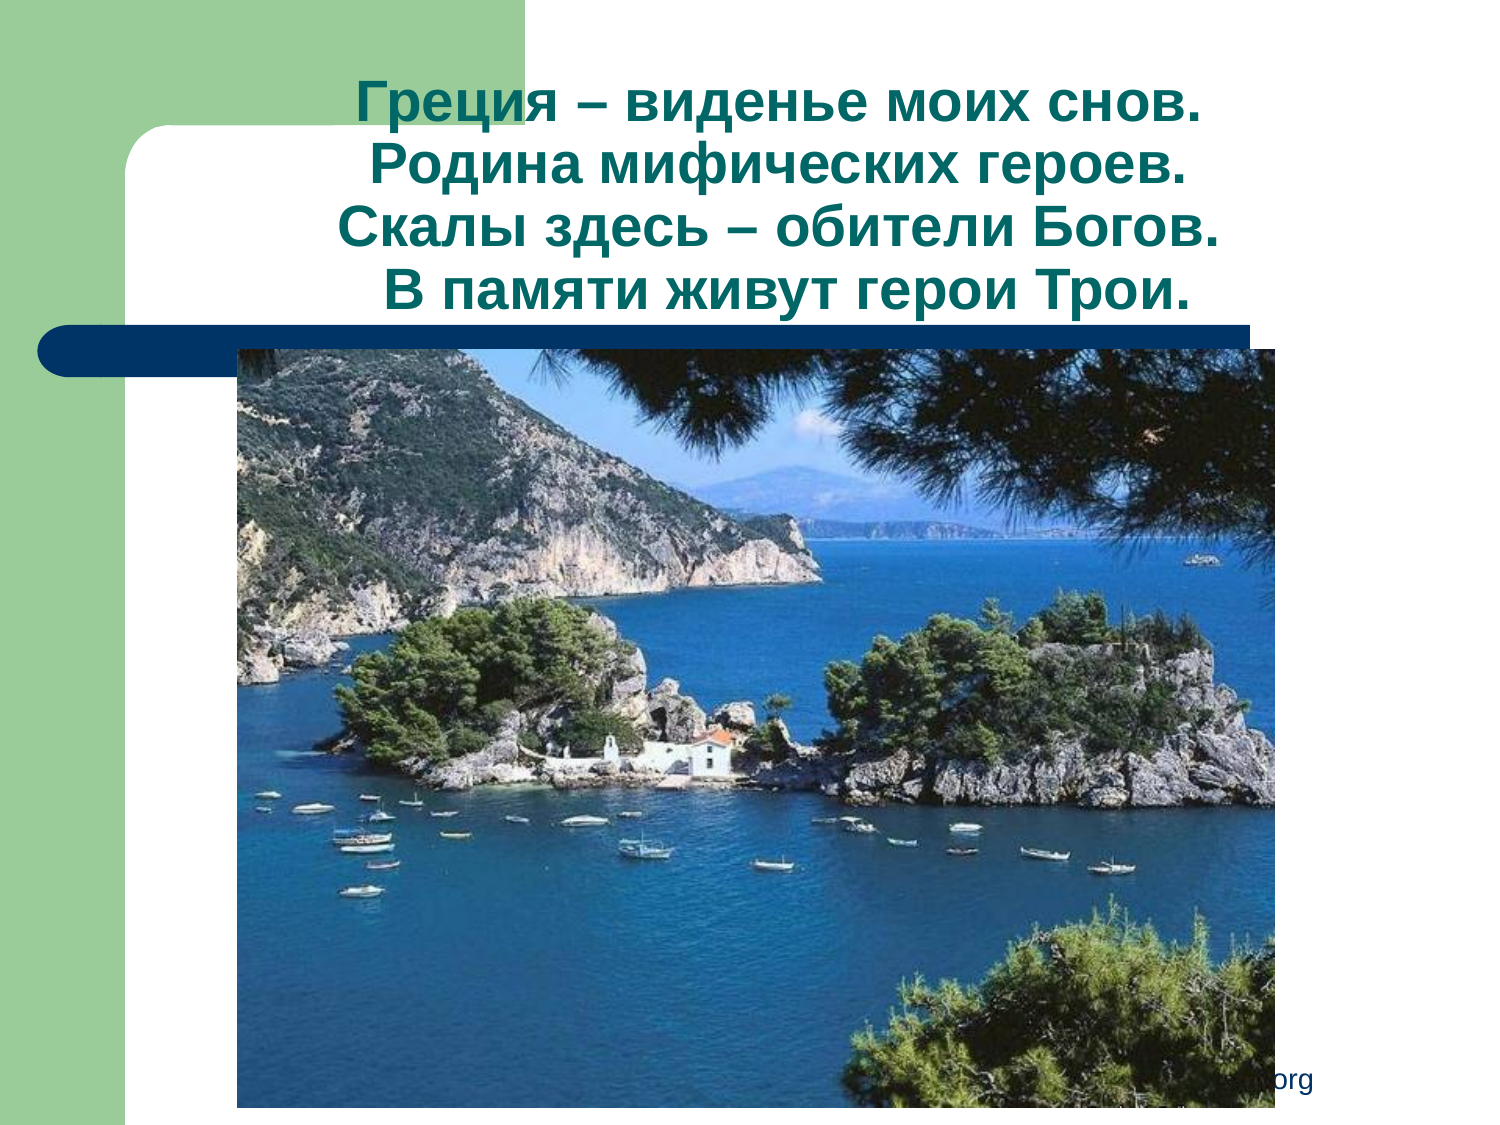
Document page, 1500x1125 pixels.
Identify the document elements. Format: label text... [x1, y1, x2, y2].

footer www.sliderpoint.org [1279, 1024, 1426, 1104]
title Греция – виденье моих снов. Родина мифических героев. Скалы здесь – обители Богов. В памяти живут герои Трои. [137, 262, 1438, 401]
picture [237, 349, 1276, 1108]
